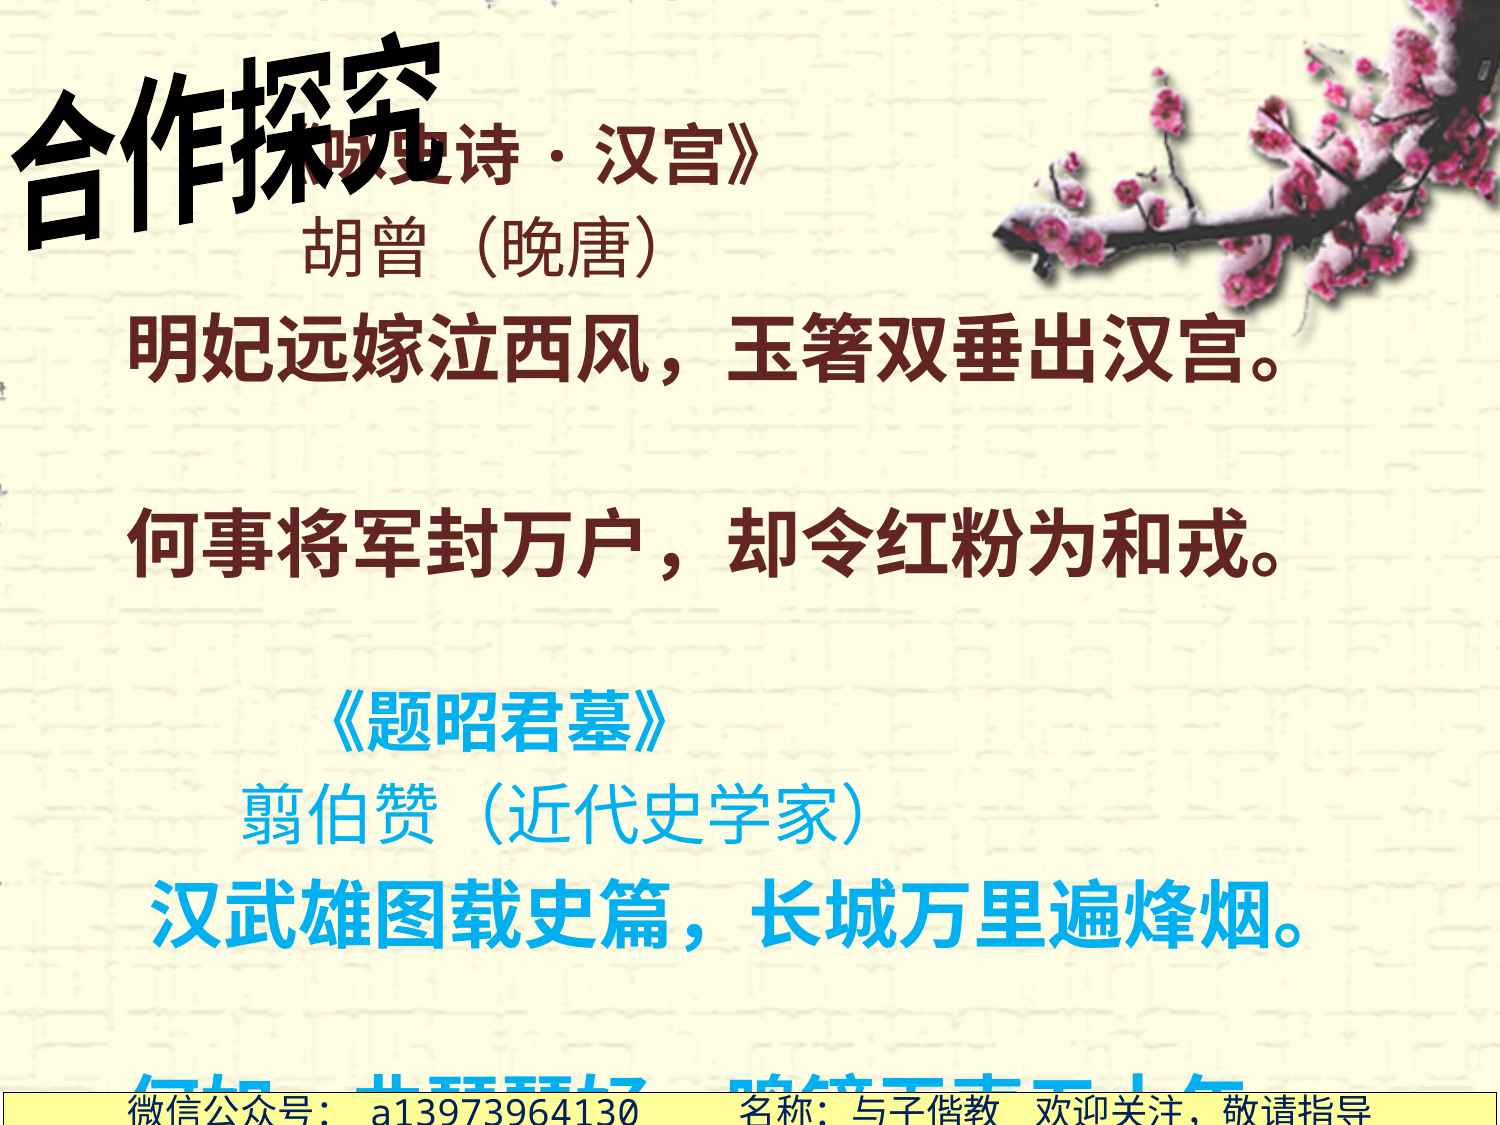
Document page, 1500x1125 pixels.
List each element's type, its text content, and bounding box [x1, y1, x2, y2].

picture [846, 1087, 856, 1092]
picture [813, 1087, 837, 1092]
picture [766, 1088, 783, 1092]
picture [146, 1082, 184, 1092]
list 《咏史诗·汉宫》 胡曾（晚唐） 明妃远嫁泣西风，玉箸双垂出汉宫。 何事将军封万户，却令红粉为和戎。 《题昭君墓》 翦伯赞（近代史学家） 汉武雄图载史篇，长城万里遍烽烟。 何如一曲琵琶好，鸣镝无声五十年。 [58, 105, 1409, 1020]
text_box 微信公众号： a13973964130 名称：与子偕教 欢迎关注，敬请指导 [3, 1092, 1497, 1125]
picture [0, 0, 1500, 1125]
